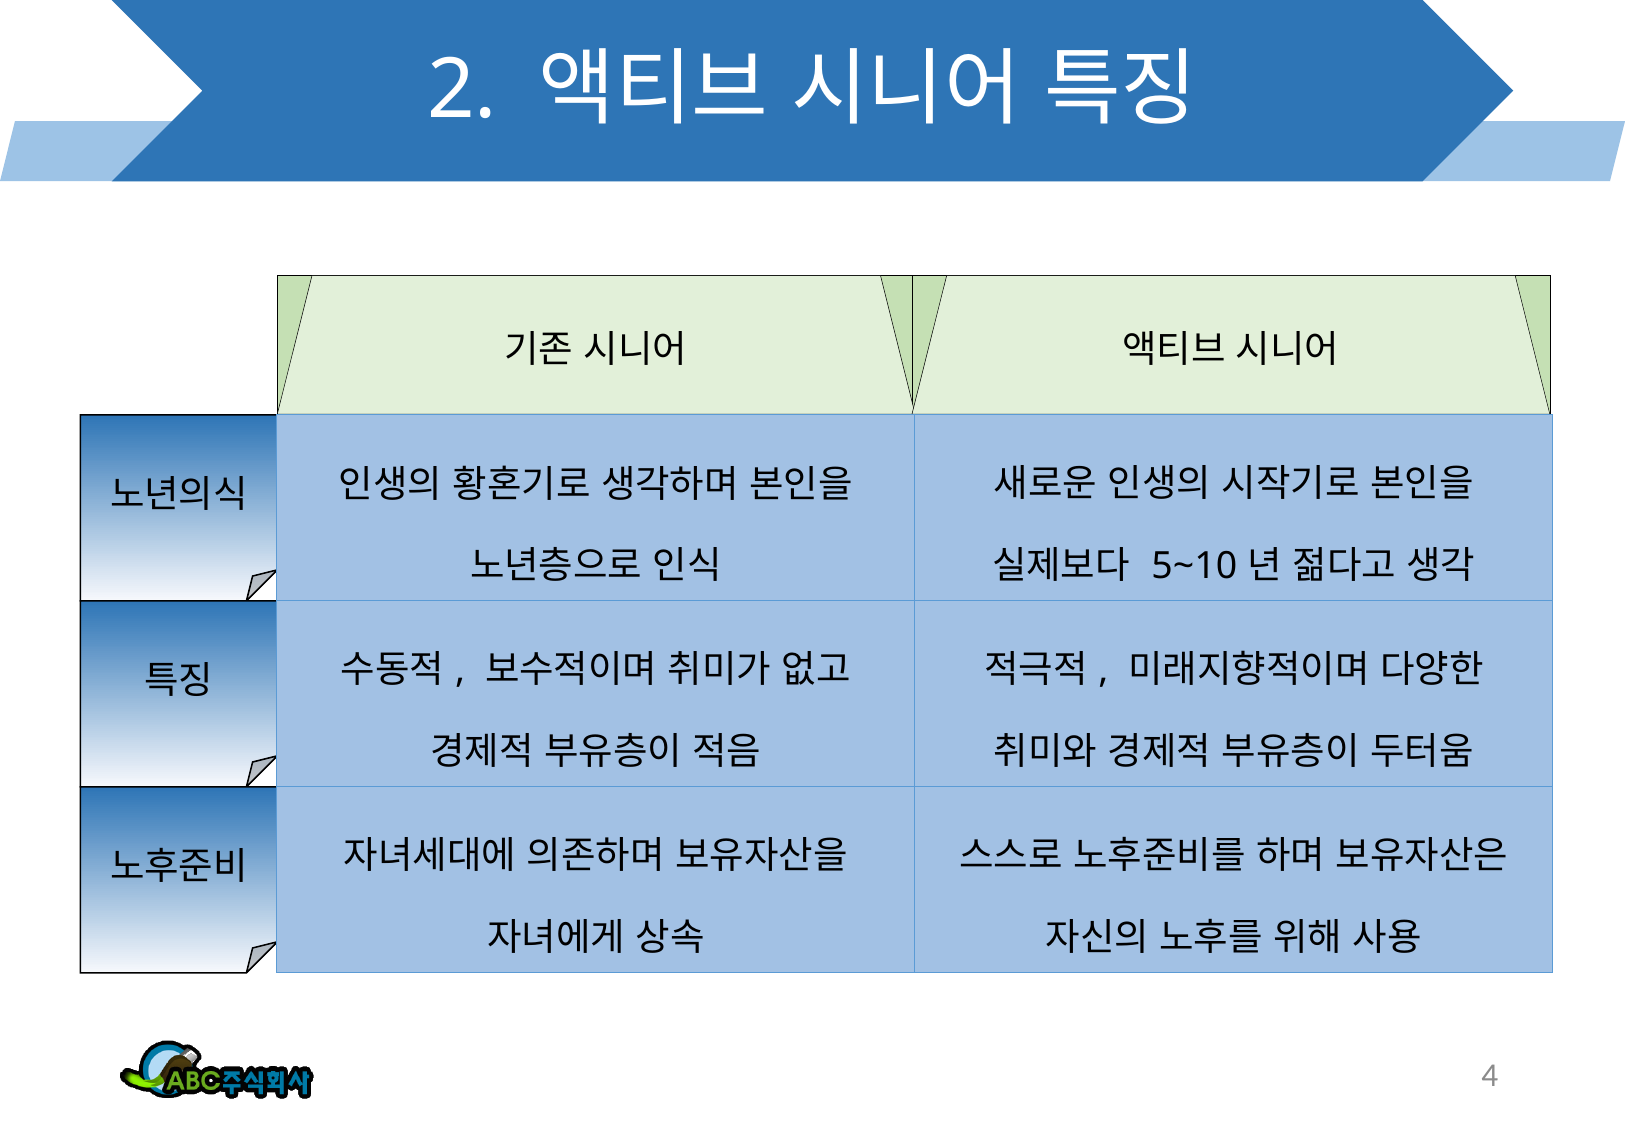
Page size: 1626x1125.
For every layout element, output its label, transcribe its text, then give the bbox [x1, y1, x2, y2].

text_box 기존 시니어 [276, 274, 913, 414]
text_box 노후준비 [79, 785, 276, 974]
text_box 특징 [79, 599, 276, 785]
table_header 인생의 황혼기로 생각하며 본인을 노년층으로 인식 [277, 415, 914, 600]
text_box [882, 275, 911, 389]
picture [111, 1034, 319, 1103]
title 2. 액티브 시니어 특징 [0, 0, 1625, 182]
table_cell 자녀세대에 의존하며 보유자산을 자녀에게 상속 [277, 787, 914, 972]
table_header 새로운 인생의 시작기로 본인을 실제보다 5~10년 젊다고 생각 [915, 415, 1552, 600]
text_box [1517, 275, 1551, 410]
table_cell 적극적, 미래지향적이며 다양한 취미와 경제적 부유층이 두터움 [915, 601, 1552, 786]
text_box 액티브 시니어 [910, 274, 1551, 414]
table_cell 수동적, 보수적이며 취미가 없고 경제적 부유층이 적음 [277, 601, 914, 786]
text_box [911, 275, 945, 401]
text_box 노년의식 [79, 413, 276, 599]
slide_number 4 [1147, 1042, 1514, 1103]
table_cell 스스로 노후준비를 하며 보유자산은 자신의 노후를 위해 사용 [915, 787, 1552, 972]
text_box [276, 275, 310, 411]
